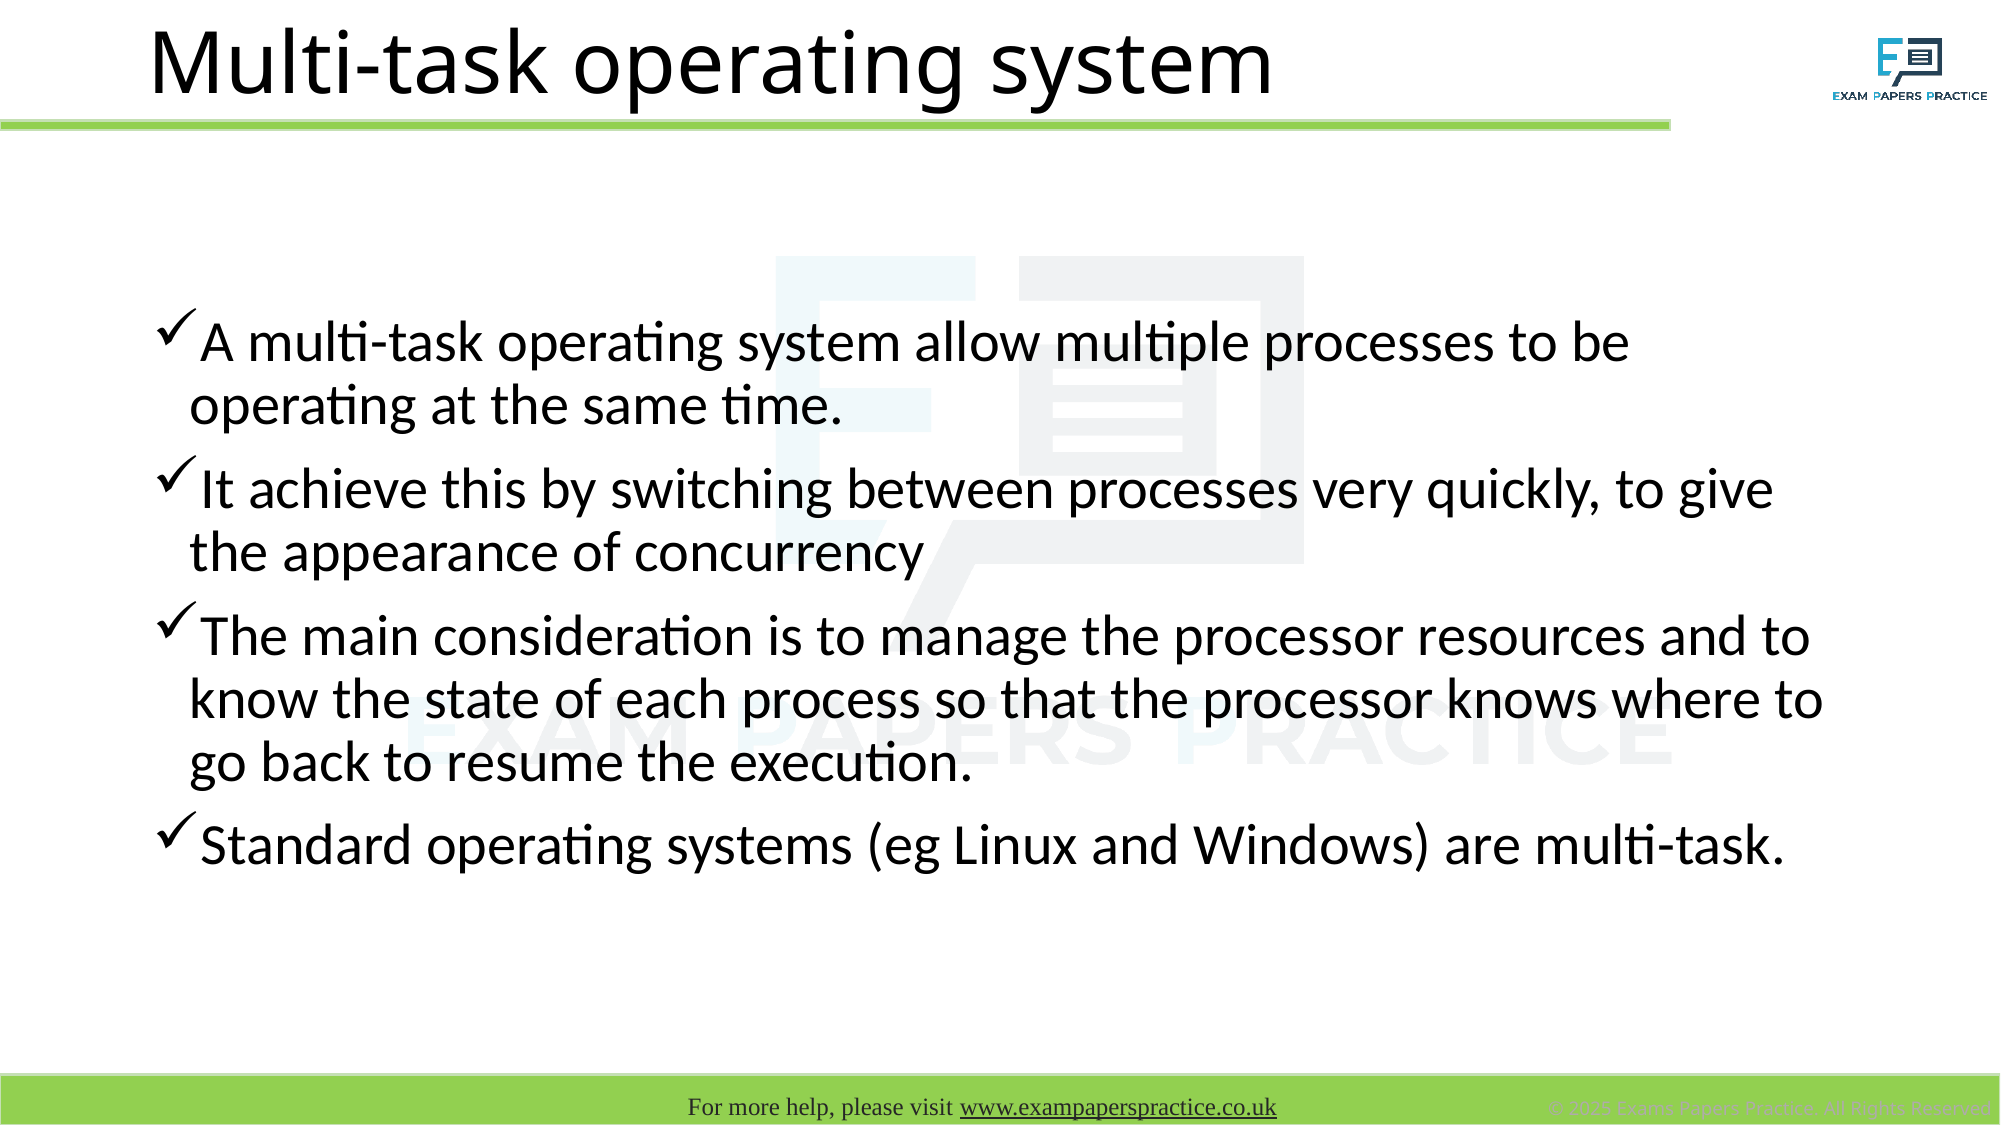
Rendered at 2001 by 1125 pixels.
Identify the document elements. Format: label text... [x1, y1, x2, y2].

list A multi-task operating system allow multiple processes to be operating at the same time. It achieve this by switching between processes very quickly, to give the appearance of concurrency The main consideration is to manage the processor resources and to know the state of each process so that the processor knows where to go back to resume the execution. Standard operating systems (eg Linux and Windows) are multi-task. [137, 304, 1863, 1018]
title Multi-task operating system [132, 11, 1858, 121]
